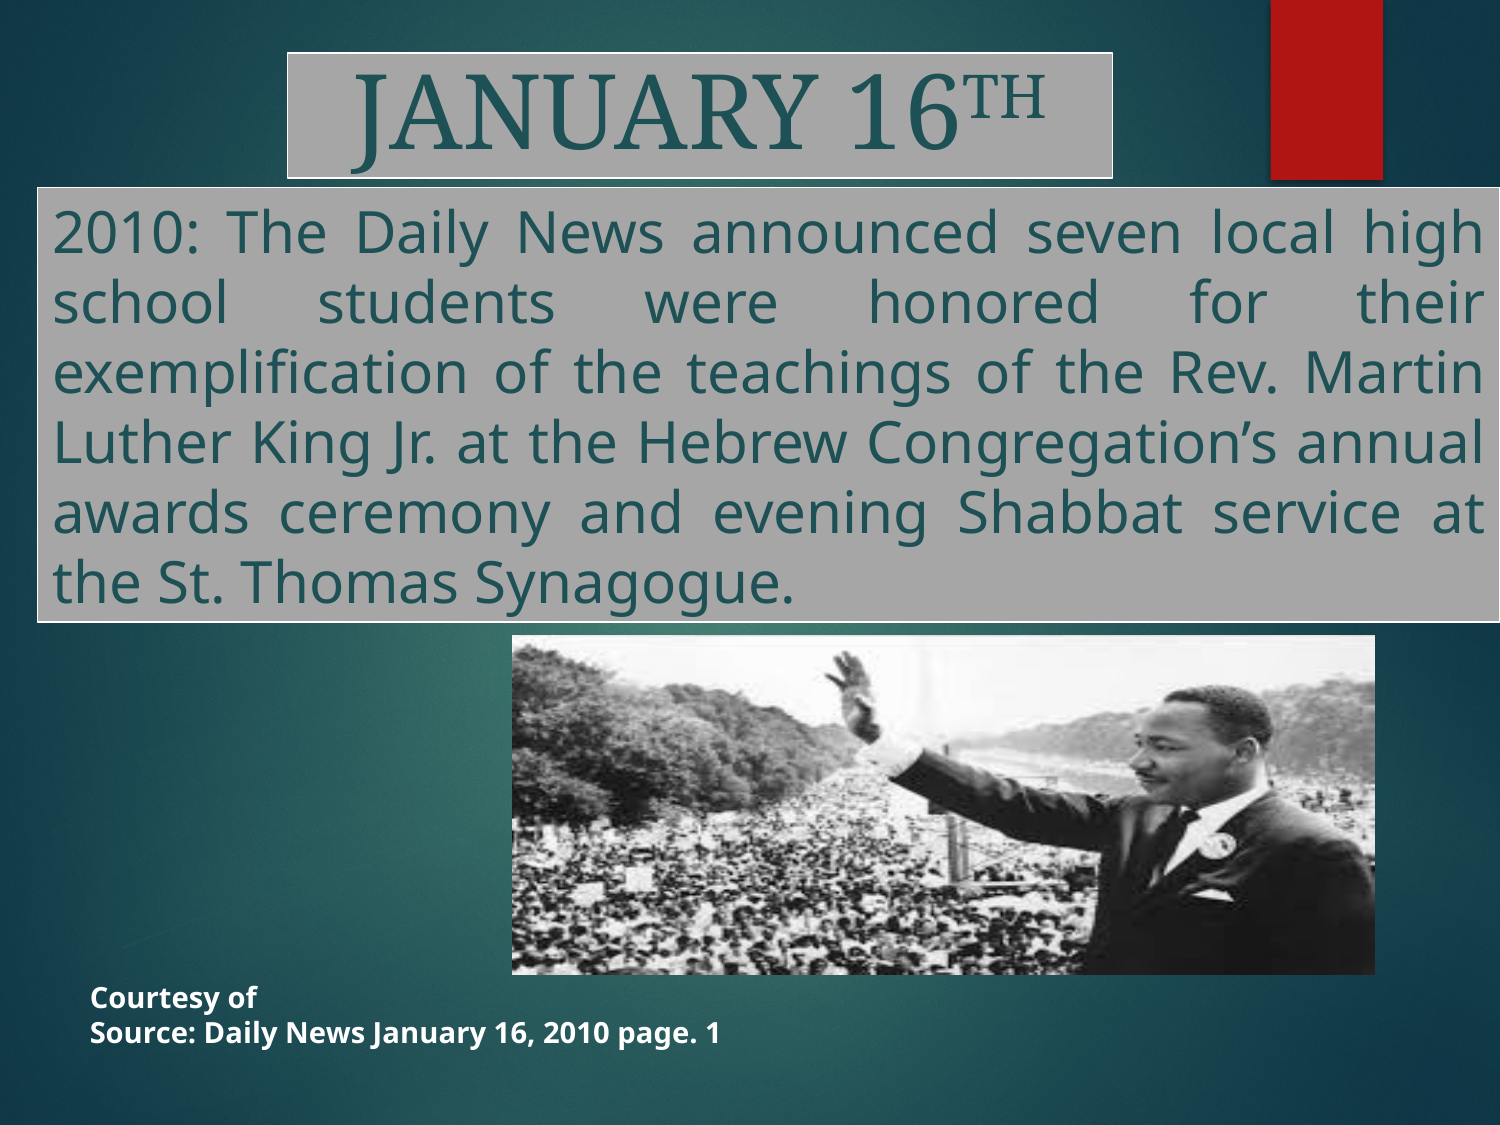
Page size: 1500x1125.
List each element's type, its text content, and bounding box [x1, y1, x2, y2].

text_box 2010: The Daily News announced seven local high school students were honored for their exemplification of the teachings of the Rev. Martin Luther King Jr. at the Hebrew Congregation’s annual awards ceremony and evening Shabbat service at the St. Thomas Synagogue. [37, 187, 1500, 623]
picture [512, 635, 1376, 976]
title JANUARY 16TH [287, 52, 1113, 179]
text_box Courtesy of Source: Daily News January 16, 2010 page. 1 [75, 971, 1238, 1057]
